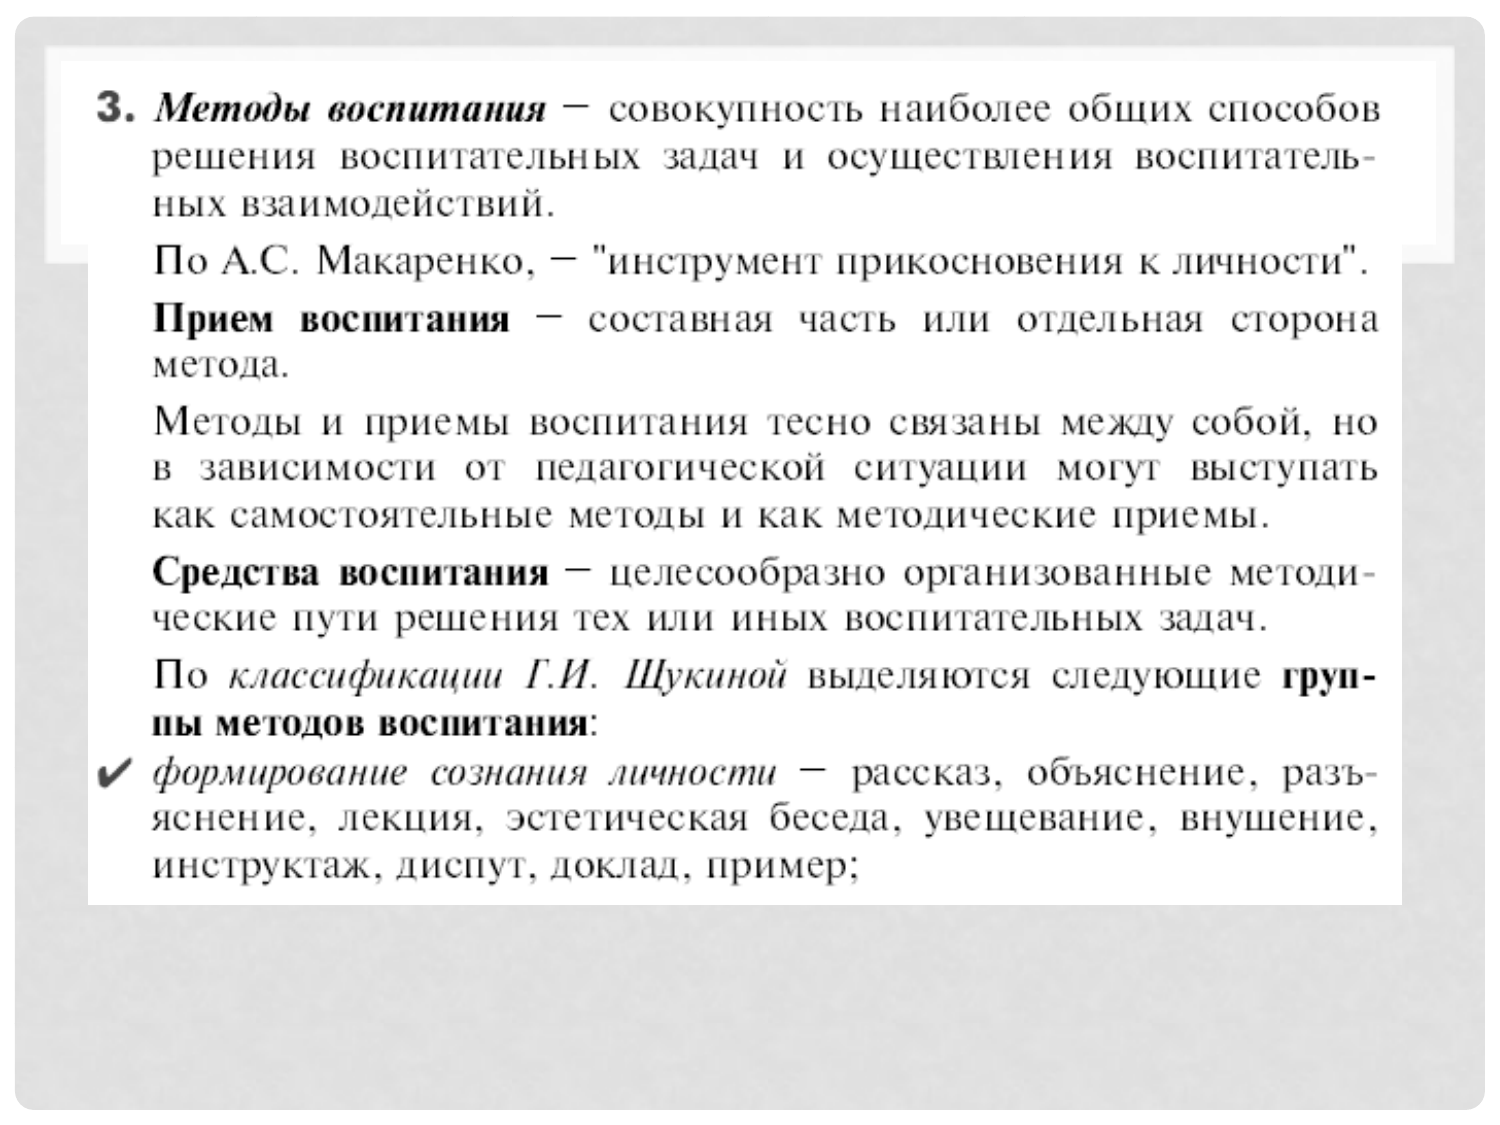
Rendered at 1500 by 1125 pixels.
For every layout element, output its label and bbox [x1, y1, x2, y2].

picture [88, 89, 1402, 906]
